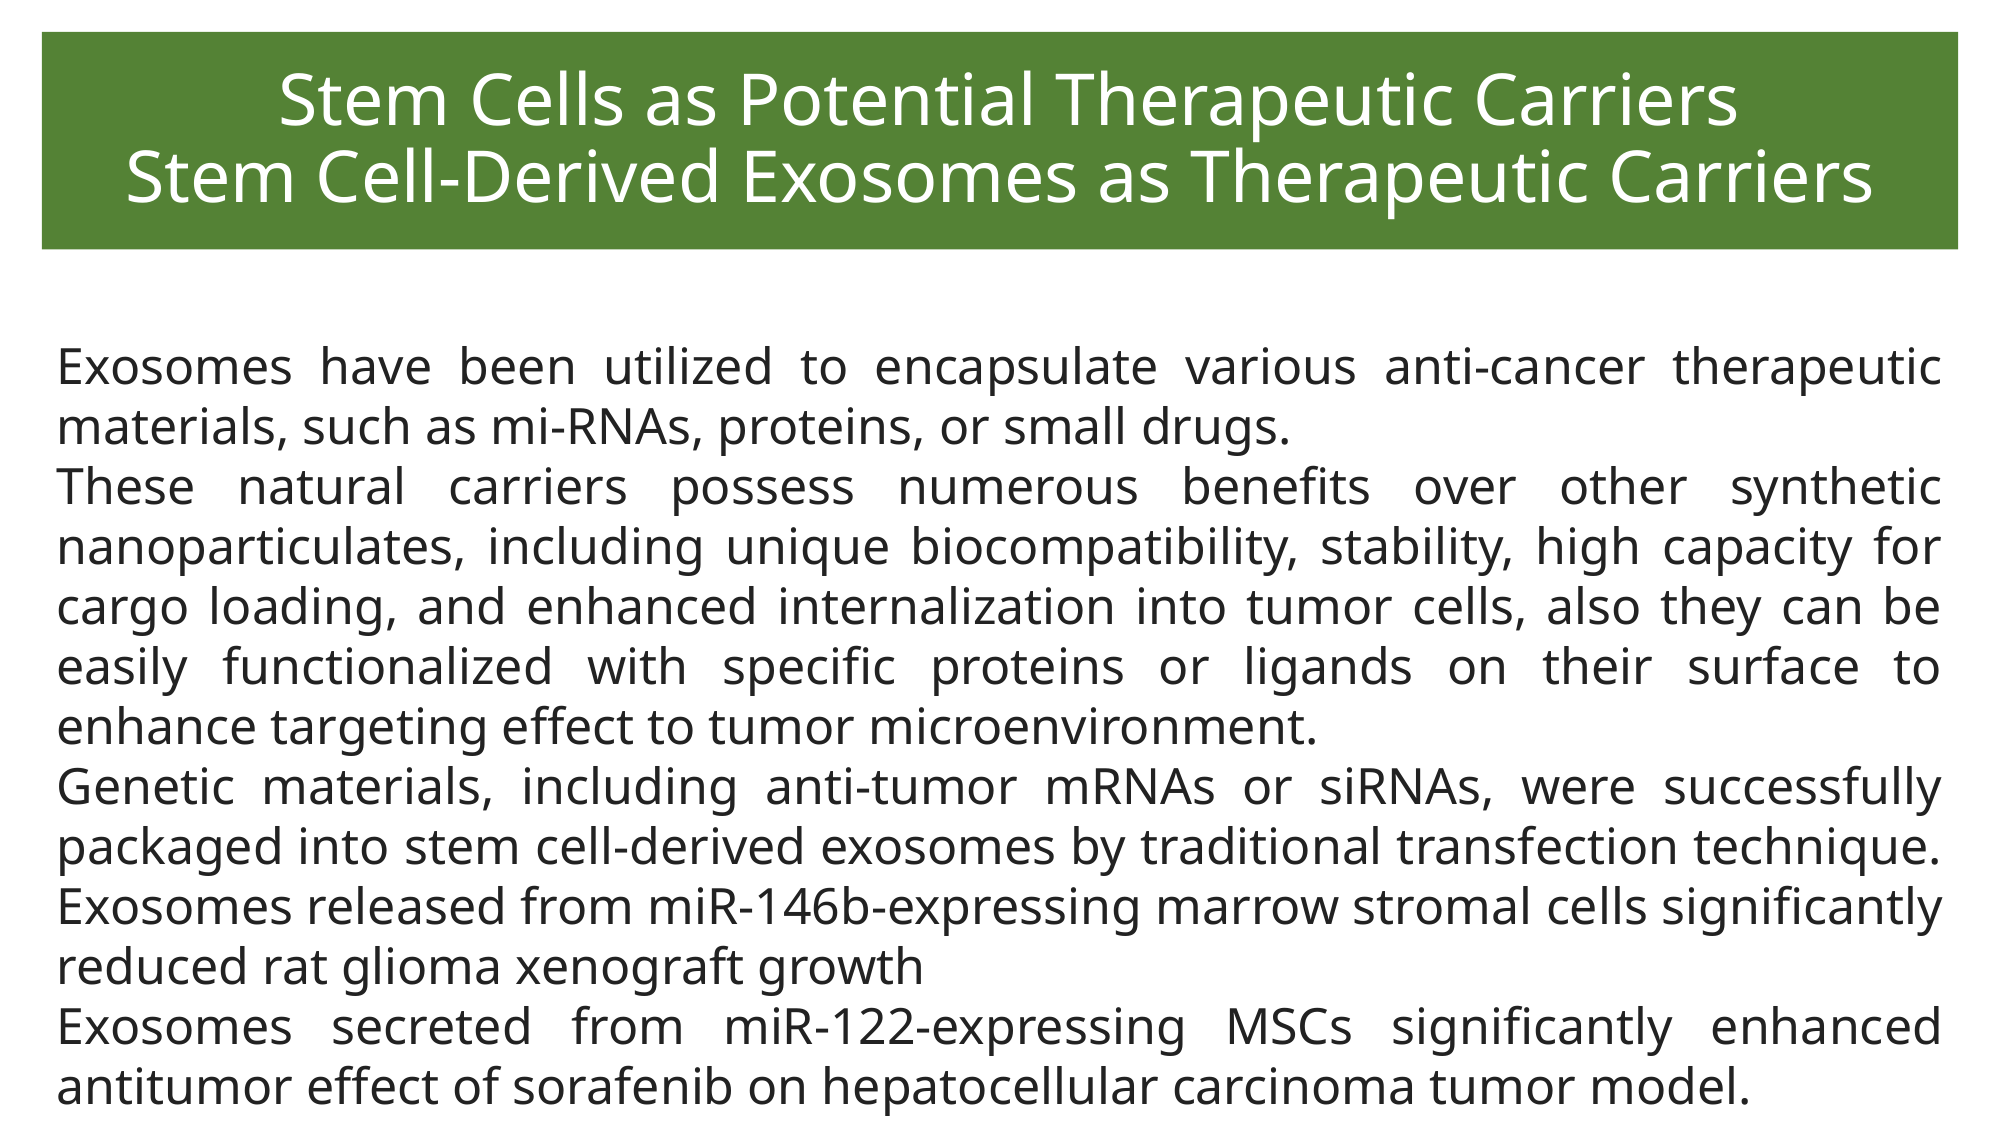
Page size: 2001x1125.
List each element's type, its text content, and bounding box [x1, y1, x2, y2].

title Stem Cells as Potential Therapeutic Carriers Stem Cell-Derived Exosomes as Therapeutic Carriers [41, 31, 1959, 250]
text_box Exosomes have been utilized to encapsulate various anti-cancer therapeutic materials, such as mi-RNAs, proteins, or small drugs. These natural carriers possess numerous benefits over other synthetic nanoparticulates, including unique biocompatibility, stability, high capacity for cargo loading, and enhanced internalization into tumor cells, also they can be easily functionalized with specific proteins or ligands on their surface to enhance targeting effect to tumor microenvironment. Genetic materials, including anti-tumor mRNAs or siRNAs, were successfully packaged into stem cell-derived exosomes by traditional transfection technique. Exosomes released from miR-146b-expressing marrow stromal cells significantly reduced rat glioma xenograft growth Exosomes secreted from miR-122-expressing MSCs significantly enhanced antitumor effect of sorafenib on hepatocellular carcinoma tumor model. [41, 327, 1959, 1123]
